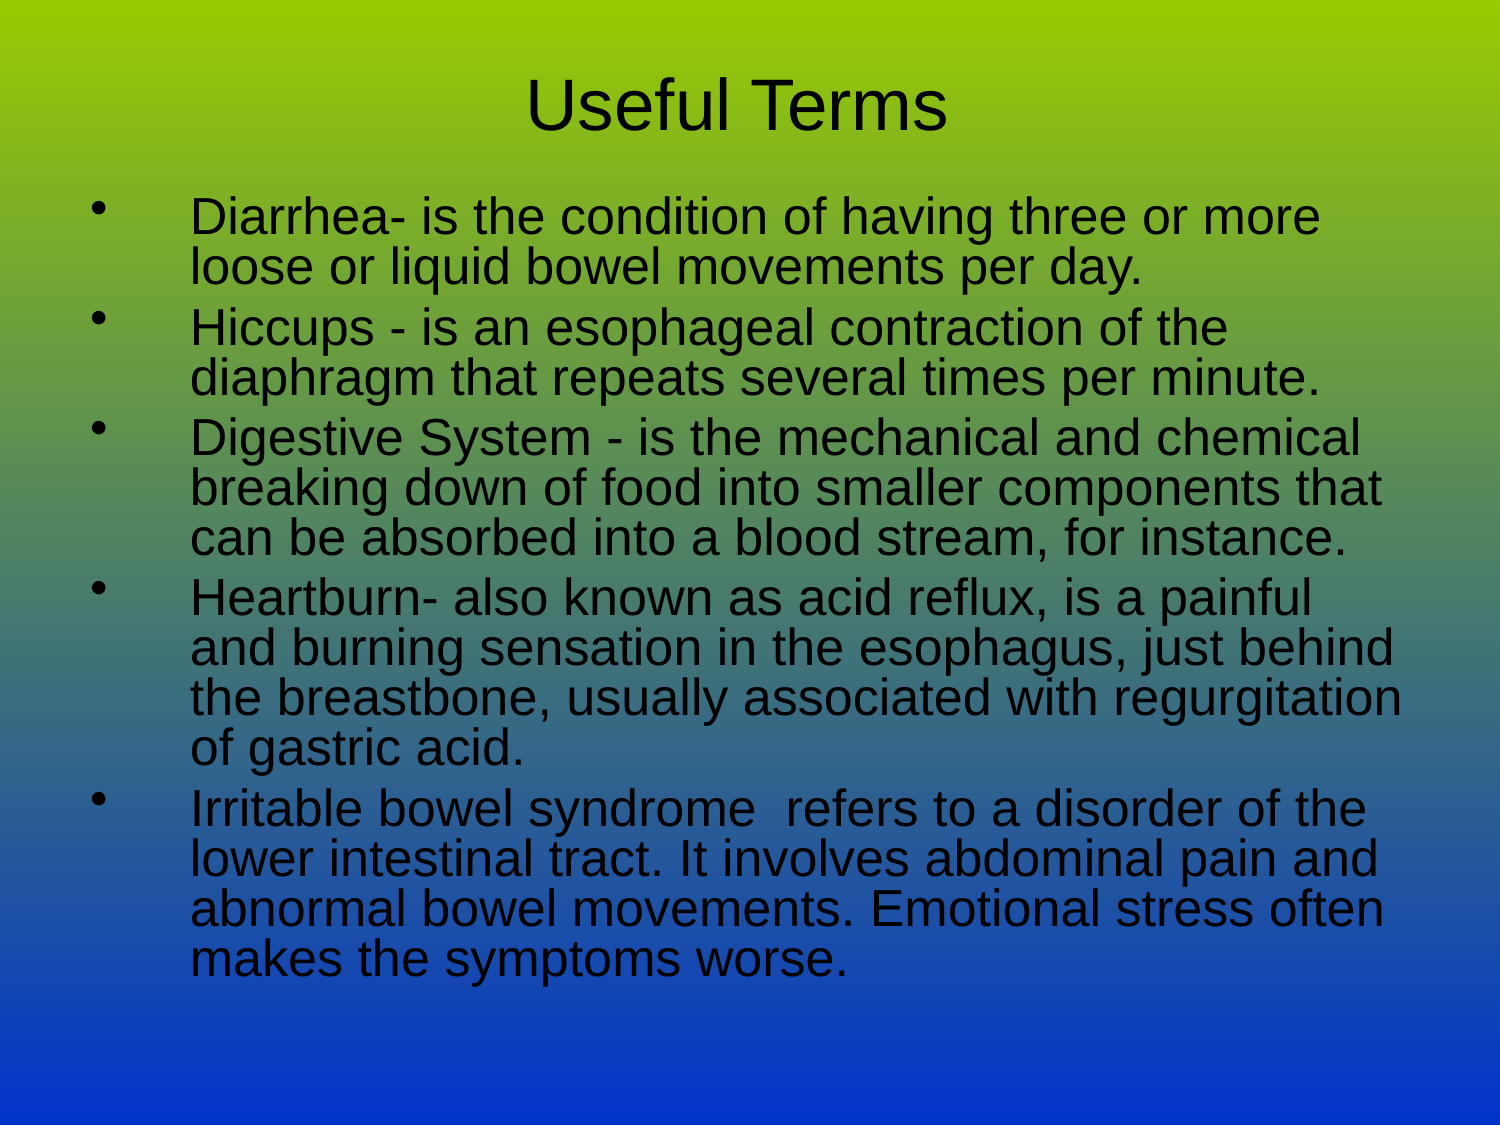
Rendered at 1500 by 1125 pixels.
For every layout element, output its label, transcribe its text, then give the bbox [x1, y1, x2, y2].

list Diarrhea- is the condition of having three or more loose or liquid bowel movements per day. Hiccups - is an esophageal contraction of the diaphragm that repeats several times per minute. Digestive System - is the mechanical and chemical breaking down of food into smaller components that can be absorbed into a blood stream, for instance. Heartburn- also known as acid reflux, is a painful and burning sensation in the esophagus, just behind the breastbone, usually associated with regurgitation of gastric acid. Irritable bowel syndrome refers to a disorder of the lower intestinal tract. It involves abdominal pain and abnormal bowel movements. Emotional stress often makes the symptoms worse. [74, 187, 1426, 1006]
title Useful Terms [74, 0, 1426, 187]
